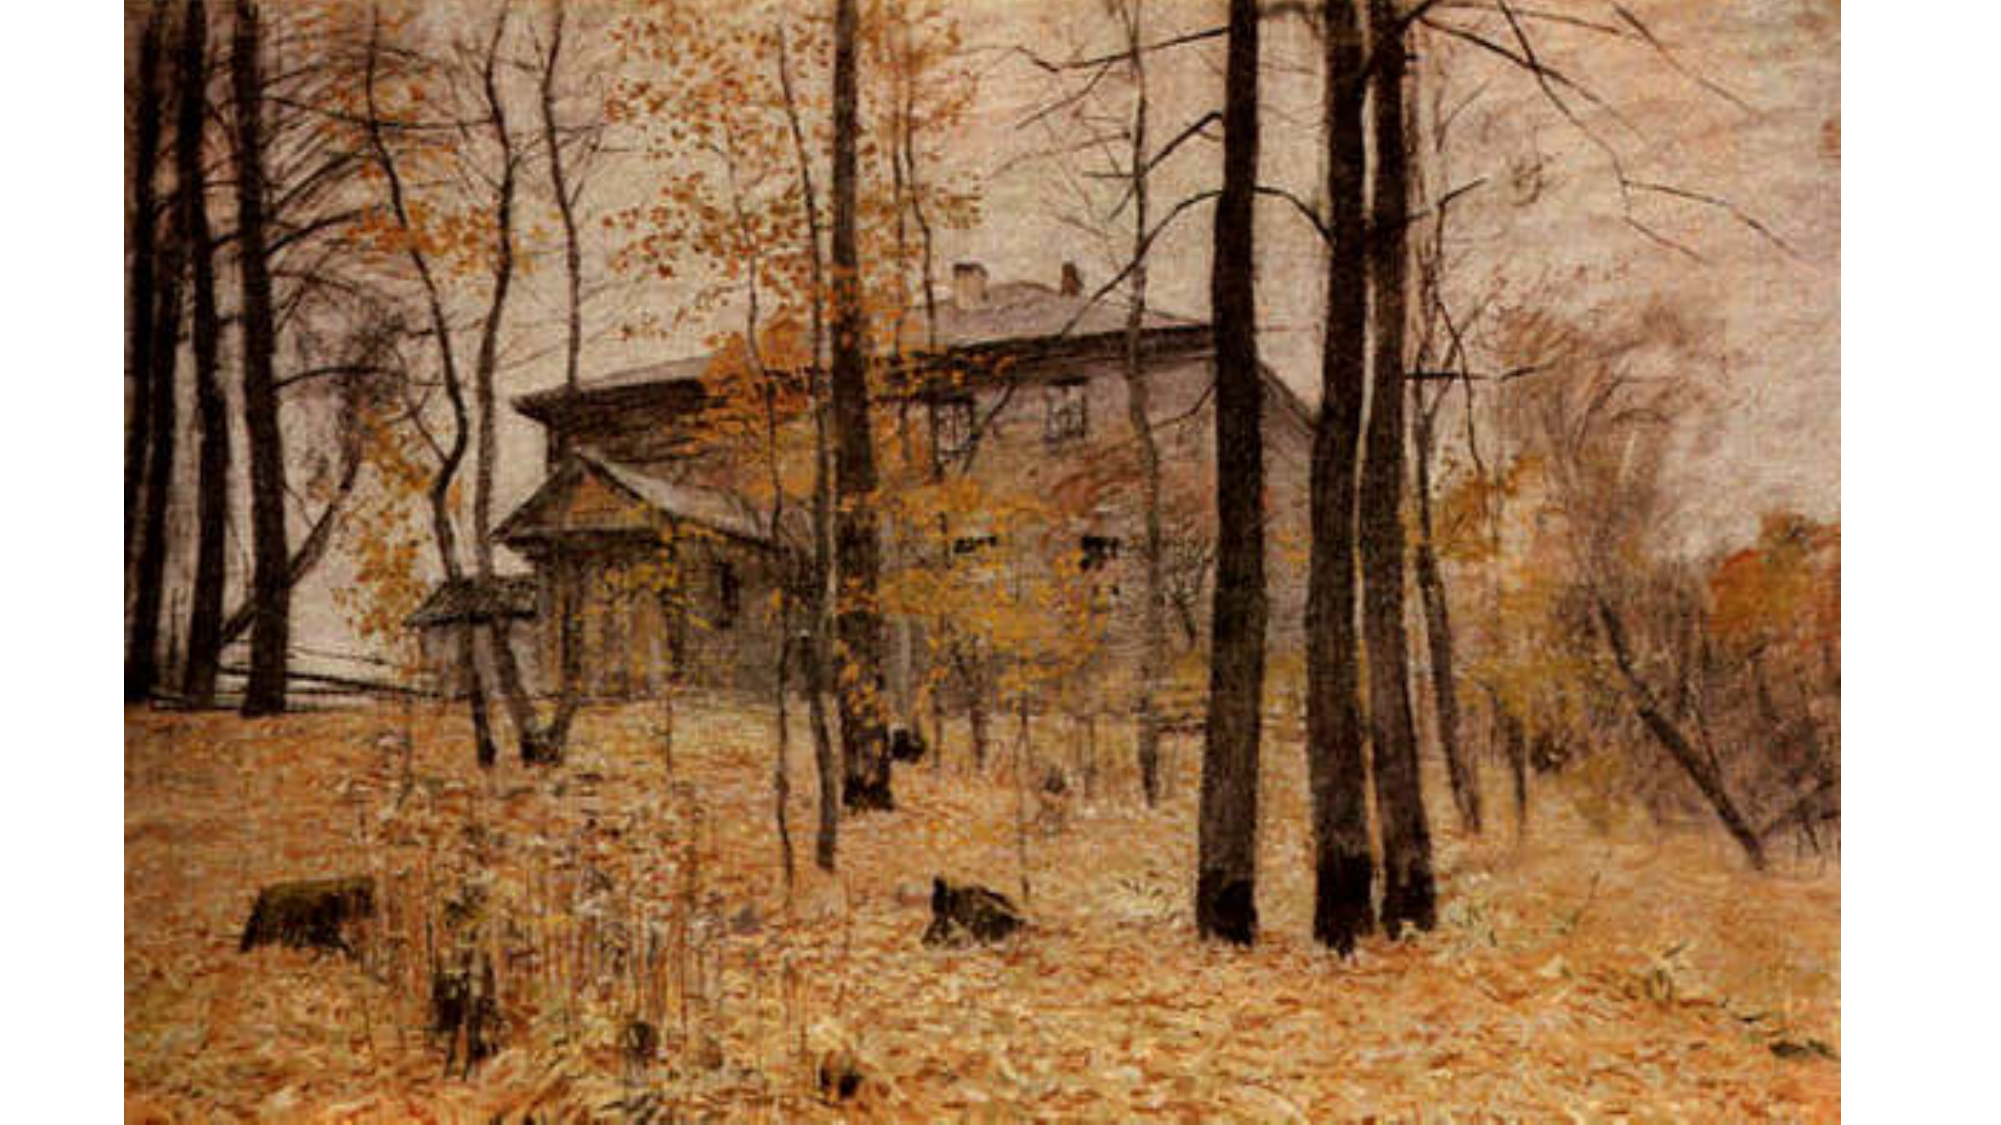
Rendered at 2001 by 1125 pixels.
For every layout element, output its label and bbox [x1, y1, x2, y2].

picture [124, 0, 1841, 1125]
